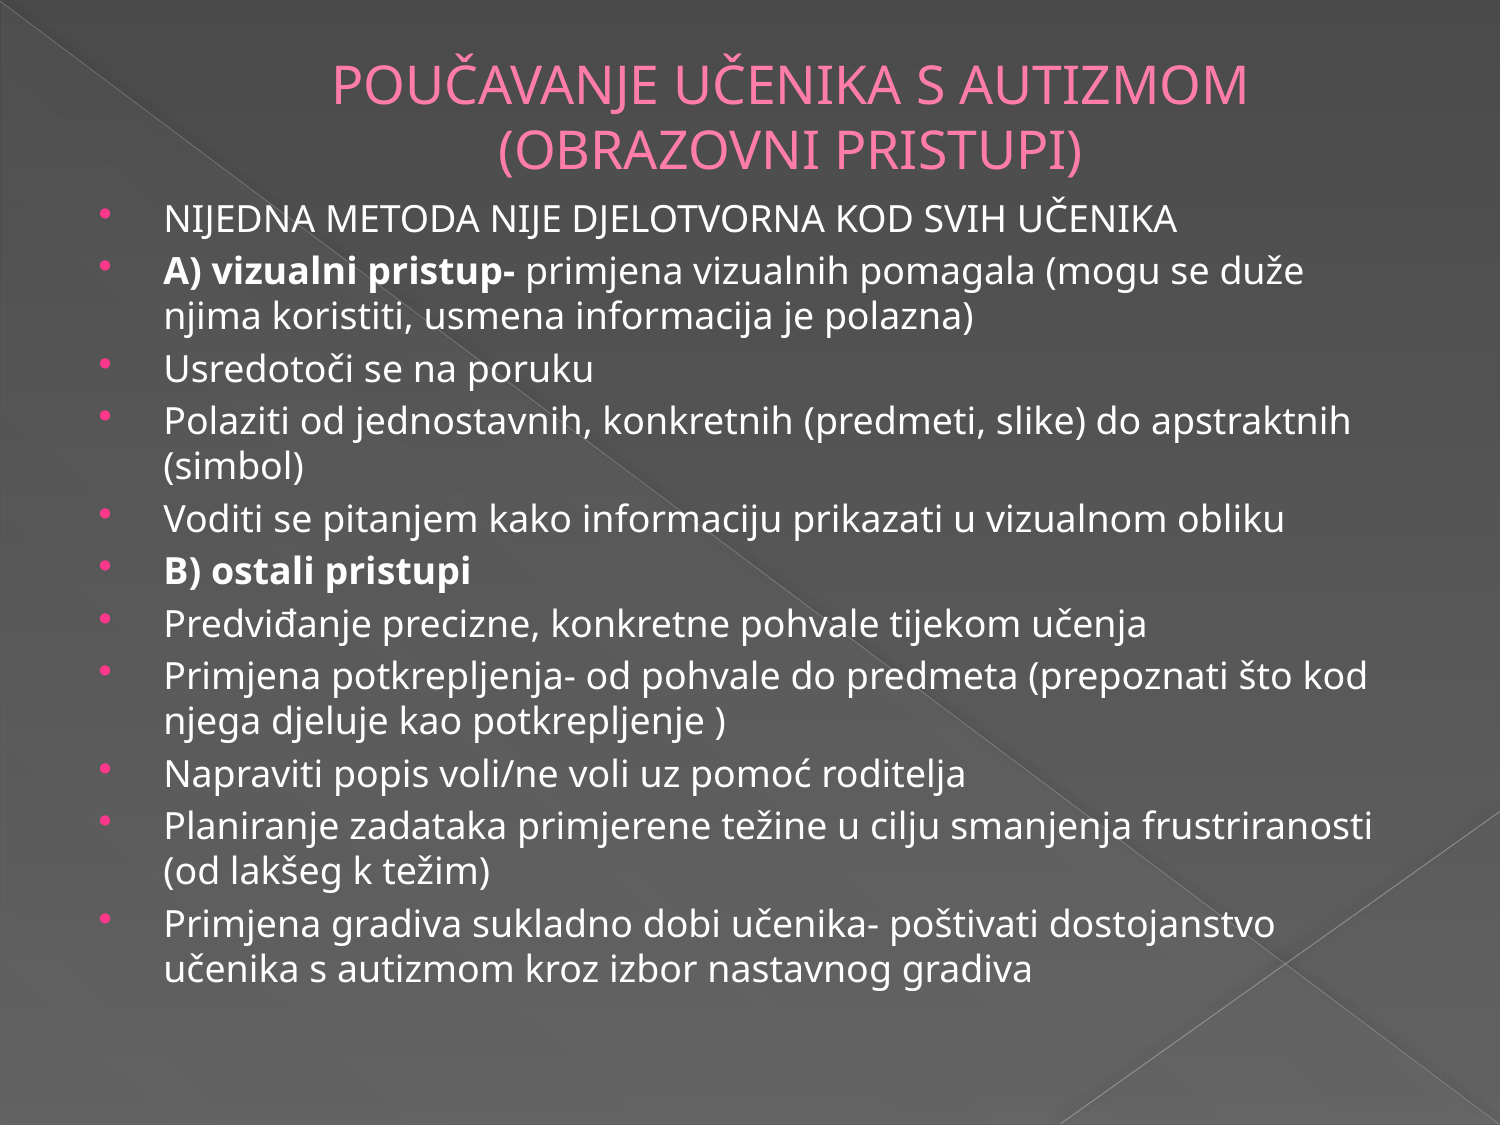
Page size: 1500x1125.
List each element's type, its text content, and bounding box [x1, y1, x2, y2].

title POUČAVANJE UČENIKA S AUTIZMOM (OBRAZOVNI PRISTUPI) [75, 43, 1425, 187]
list NIJEDNA METODA NIJE DJELOTVORNA KOD SVIH UČENIKA A) vizualni pristup- primjena vizualnih pomagala (mogu se duže njima koristiti, usmena informacija je polazna) Usredotoči se na poruku Polaziti od jednostavnih, konkretnih (predmeti, slike) do apstraktnih (simbol) Voditi se pitanjem kako informaciju prikazati u vizualnom obliku B) ostali pristupi Predviđanje precizne, konkretne pohvale tijekom učenja Primjena potkrepljenja- od pohvale do predmeta (prepoznati što kod njega djeluje kao potkrepljenje ) Napraviti popis voli/ne voli uz pomoć roditelja Planiranje zadataka primjerene težine u cilju smanjenja frustriranosti (od lakšeg k težim) Primjena gradiva sukladno dobi učenika- poštivati dostojanstvo učenika s autizmom kroz izbor nastavnog gradiva [75, 187, 1425, 1059]
